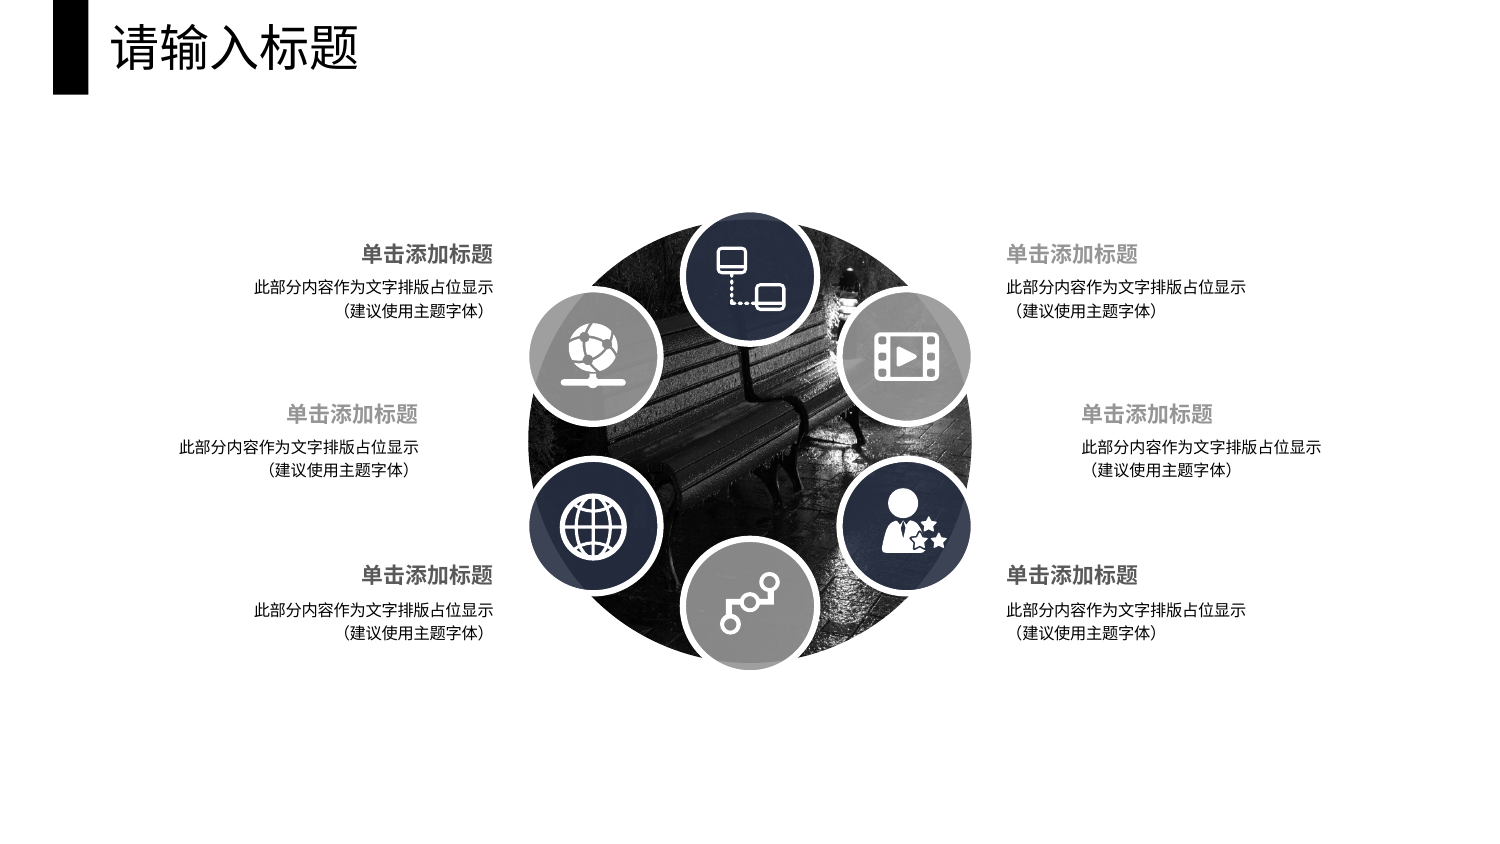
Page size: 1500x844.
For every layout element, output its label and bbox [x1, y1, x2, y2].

text_box [525, 208, 975, 238]
text_box [52, 0, 396, 95]
text_box [525, 651, 975, 674]
text_box [128, 239, 1372, 643]
